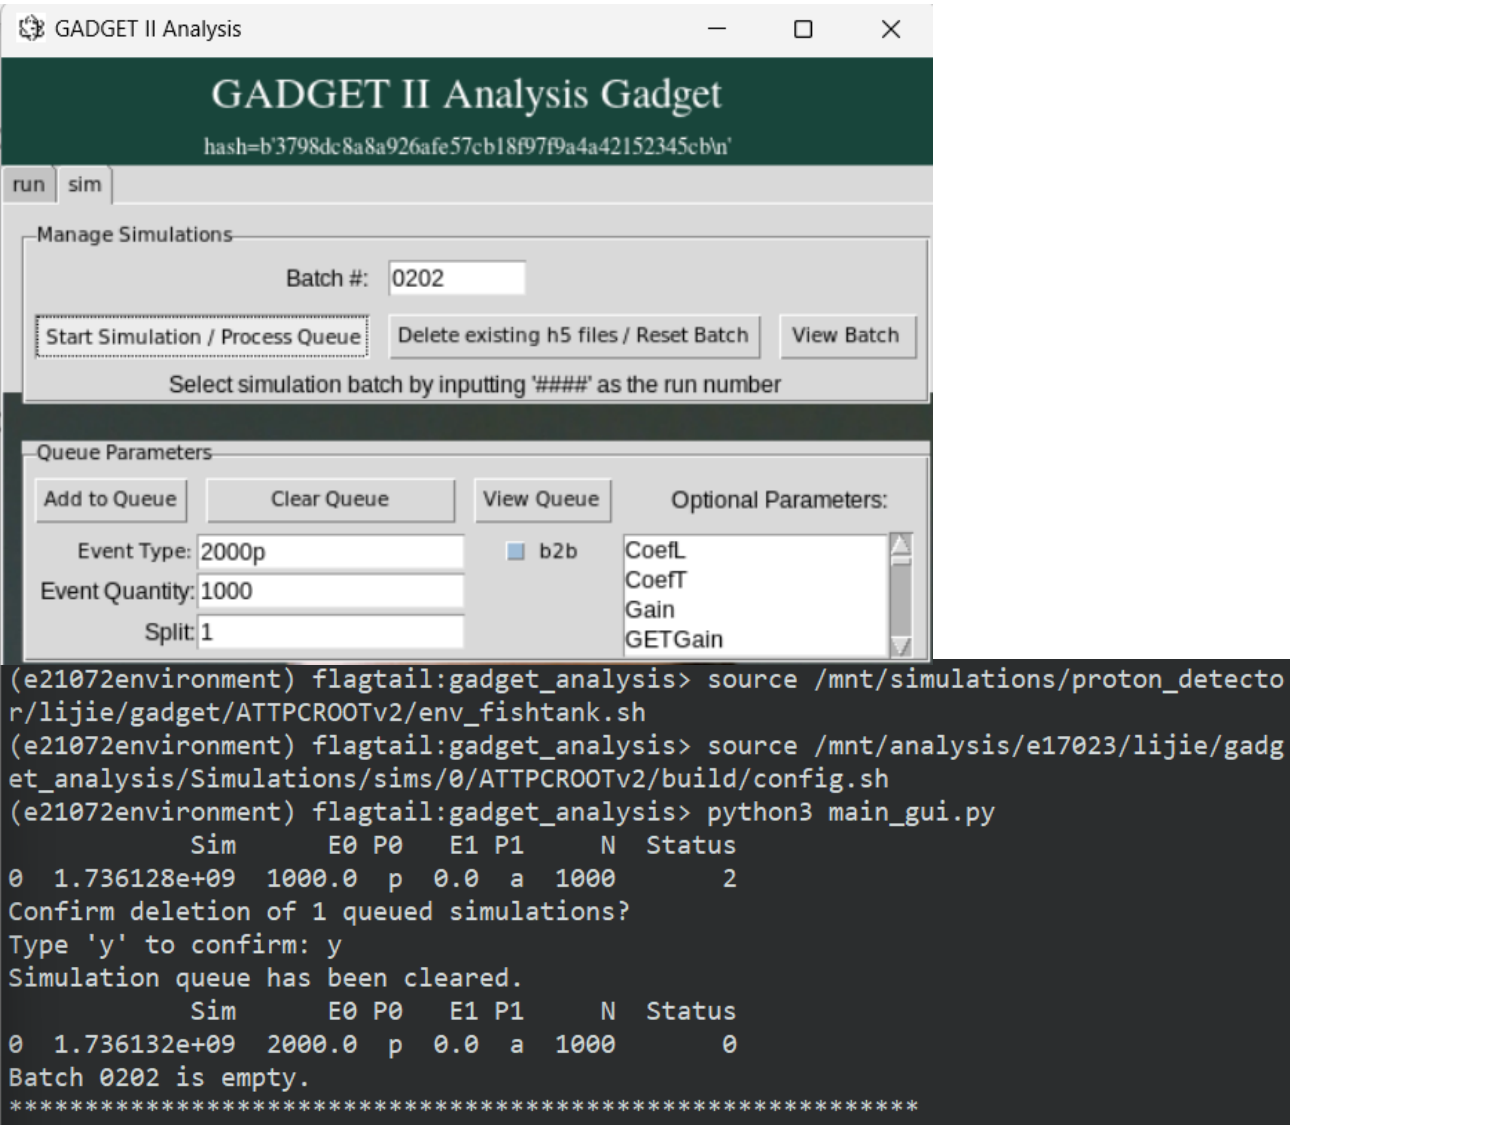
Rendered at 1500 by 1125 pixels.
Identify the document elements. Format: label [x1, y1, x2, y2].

picture [0, 4, 1290, 1125]
